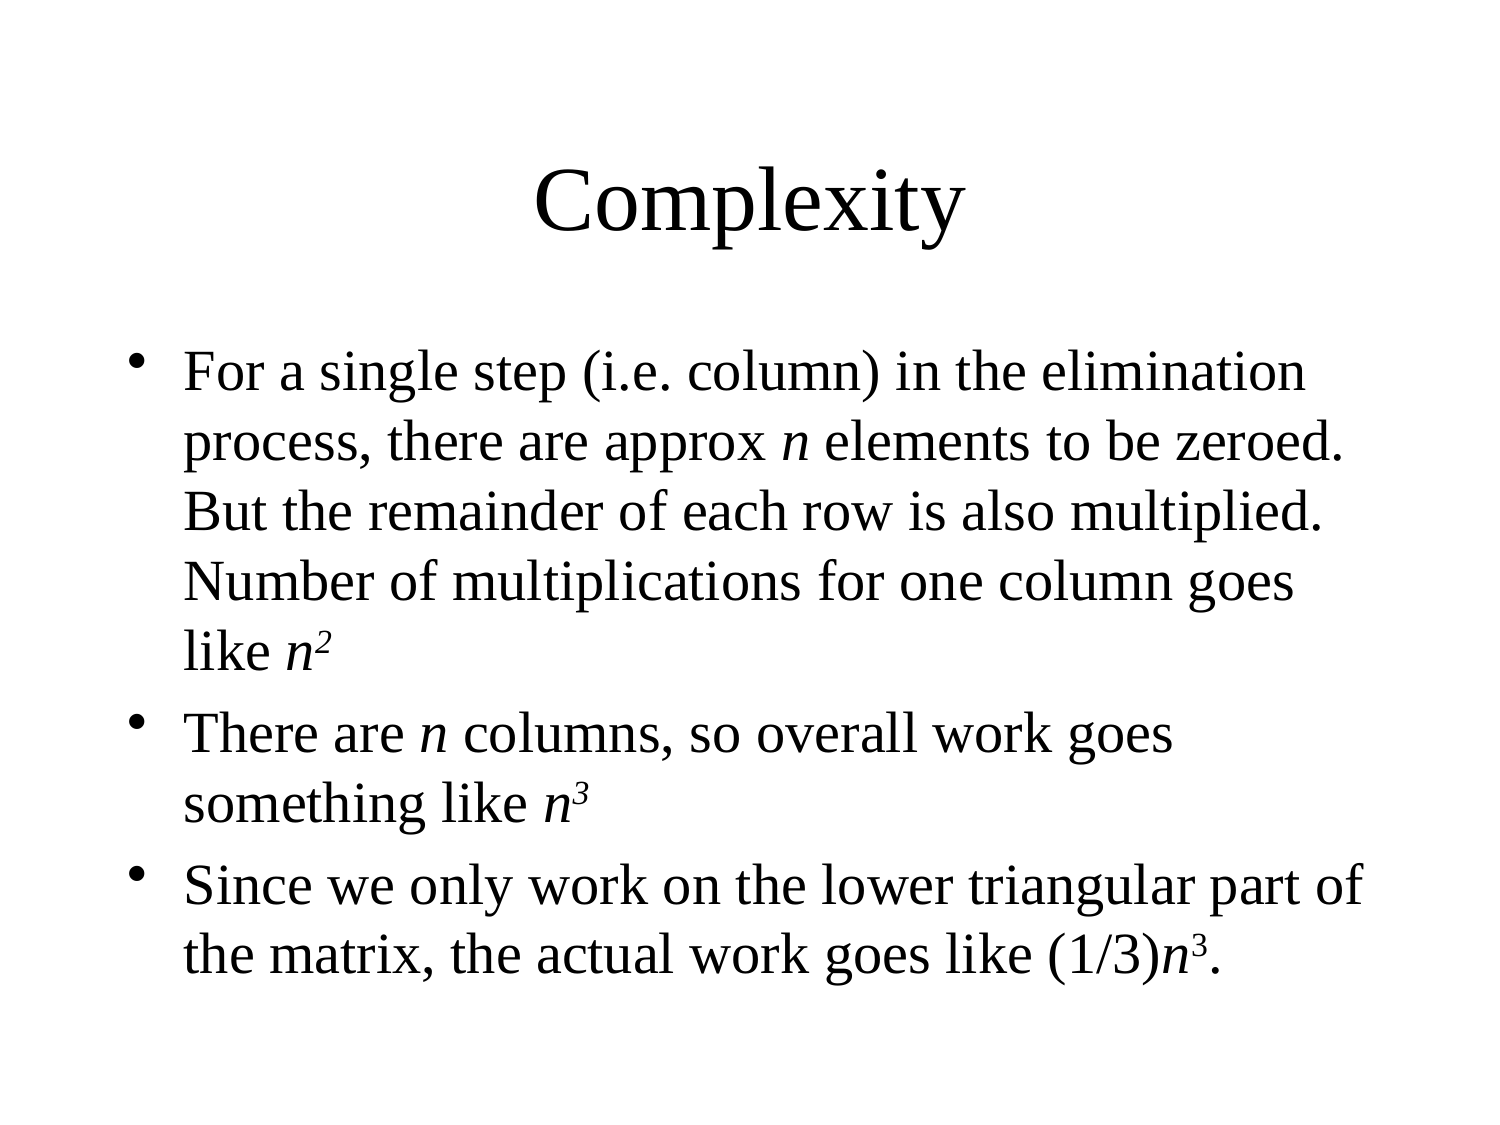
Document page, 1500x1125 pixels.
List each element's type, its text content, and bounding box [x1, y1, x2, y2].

list For a single step (i.e. column) in the elimination process, there are approx n elements to be zeroed. But the remainder of each row is also multiplied. Number of multiplications for one column goes like n2 There are n columns, so overall work goes something like n3 Since we only work on the lower triangular part of the matrix, the actual work goes like (1/3)n3. [112, 324, 1388, 1001]
title Complexity [112, 99, 1388, 288]
